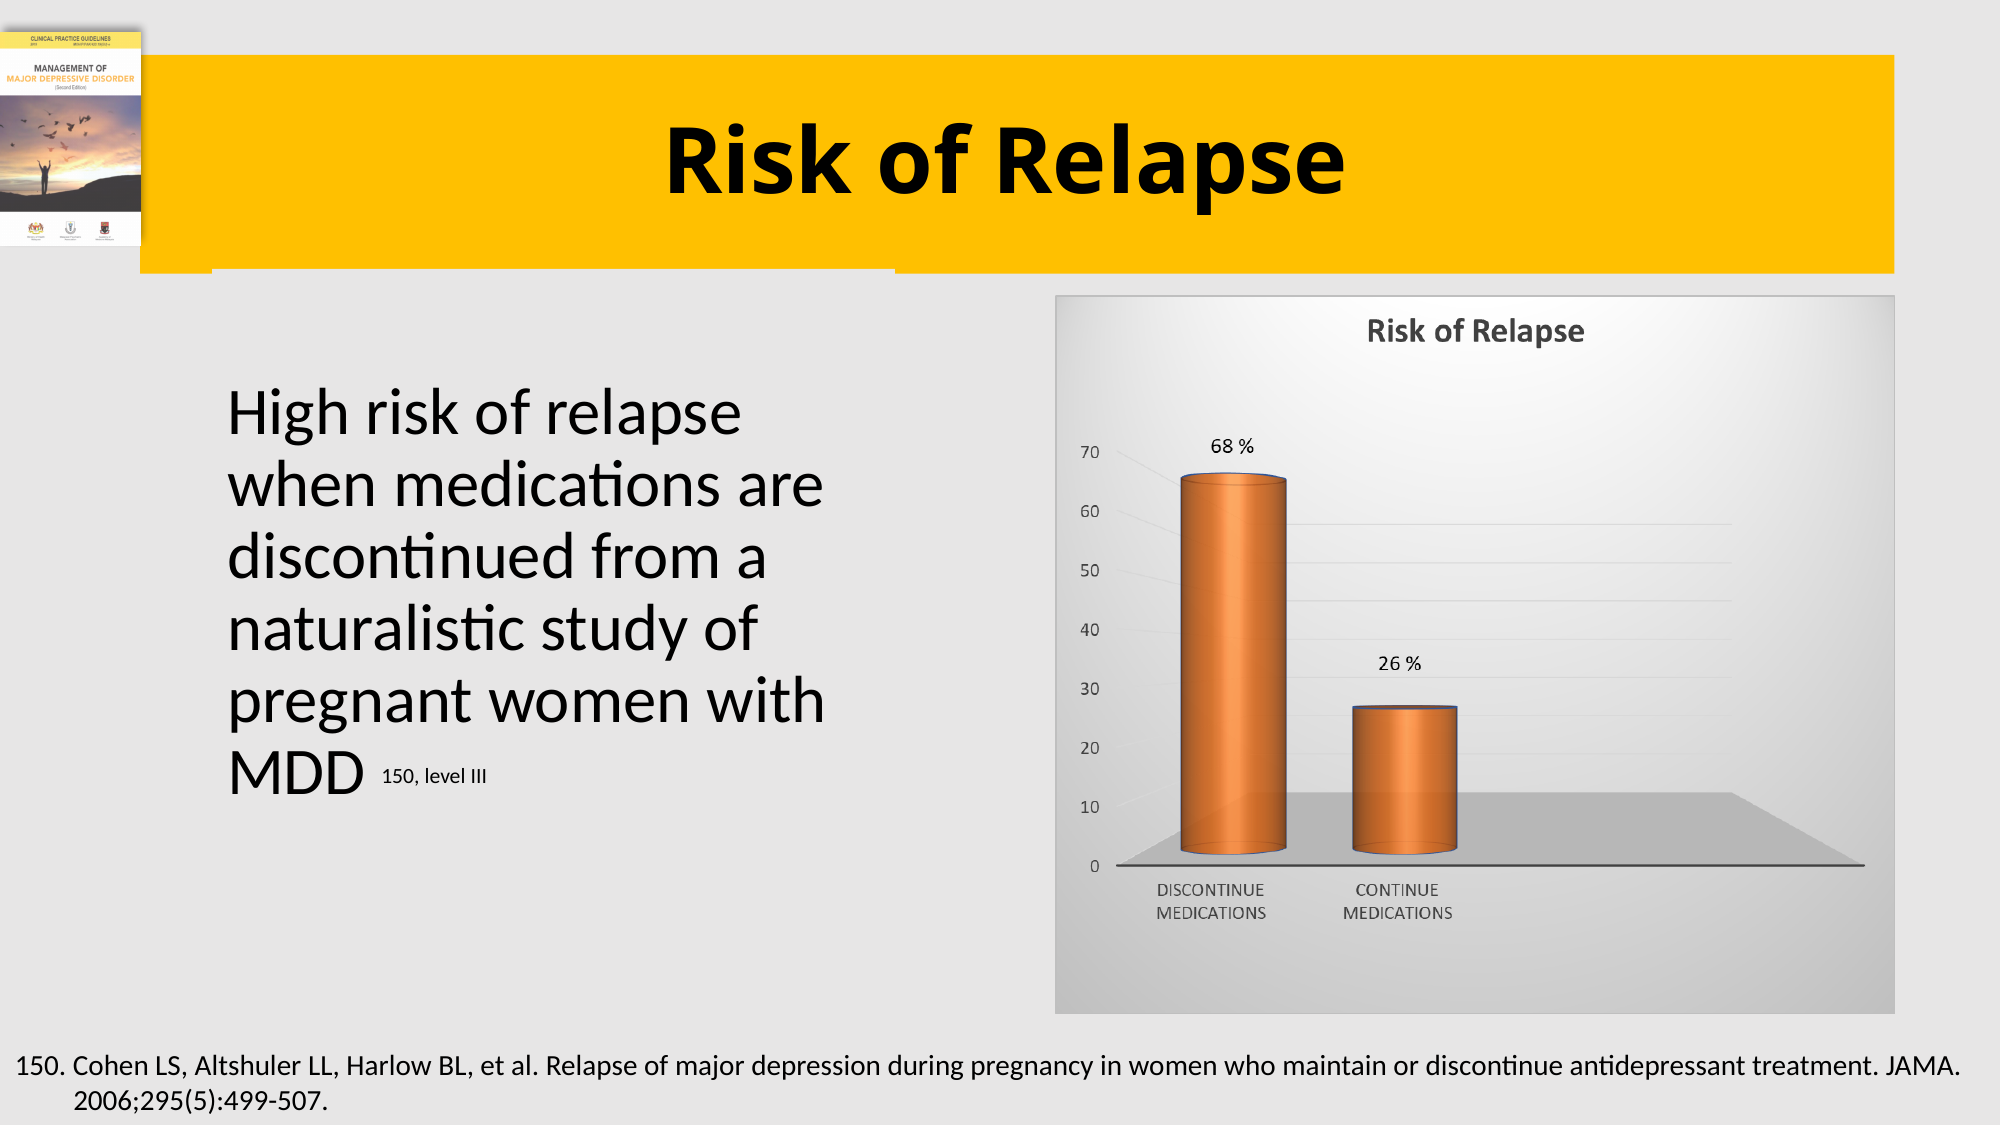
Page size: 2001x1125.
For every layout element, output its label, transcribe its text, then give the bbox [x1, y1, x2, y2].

text_box 150. Cohen LS, Altshuler LL, Harlow BL, et al. Relapse of major depression during pregnancy in women who maintain or discontinue antidepressant treatment. JAMA. 2006;295(5):499-507. [0, 1039, 2000, 1124]
picture [1055, 295, 1895, 1014]
picture [0, 32, 141, 246]
list High risk of relapse when medications are discontinued from a naturalistic study of pregnant women with MDD 150, level III [212, 268, 895, 1009]
title Risk of Relapse [140, 54, 1895, 274]
